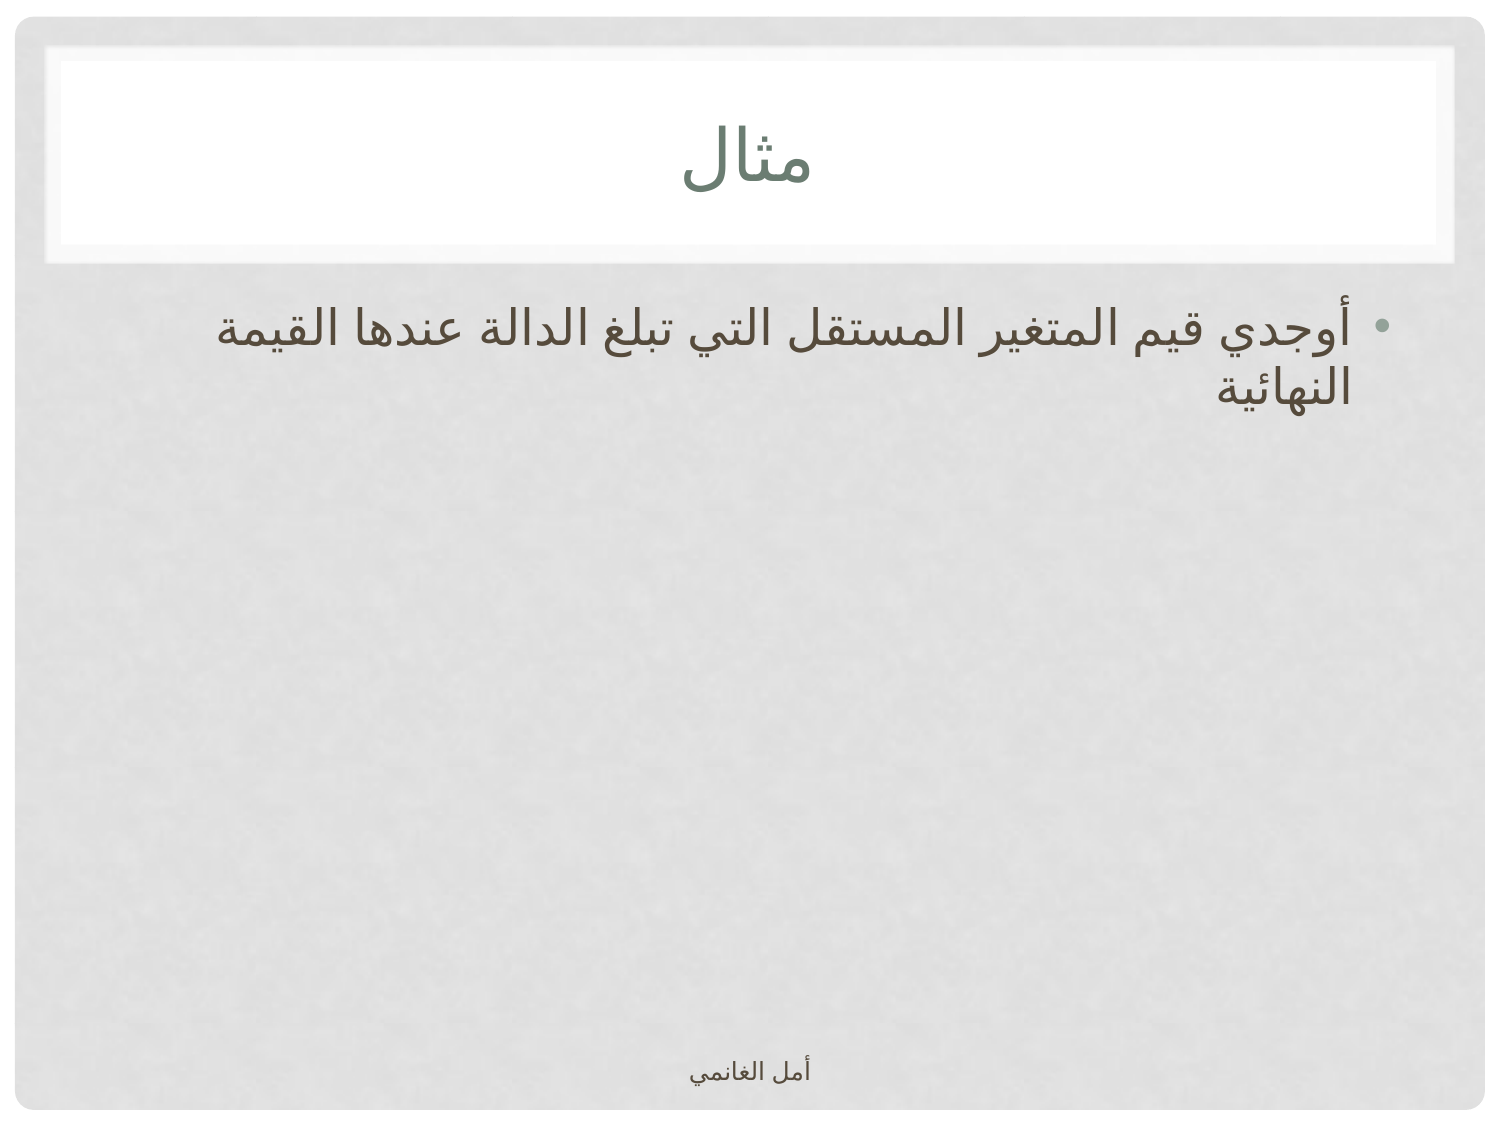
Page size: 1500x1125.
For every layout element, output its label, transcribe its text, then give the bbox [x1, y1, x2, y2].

footer أمل الغانمي [512, 1042, 988, 1103]
title مثال [69, 66, 1425, 238]
